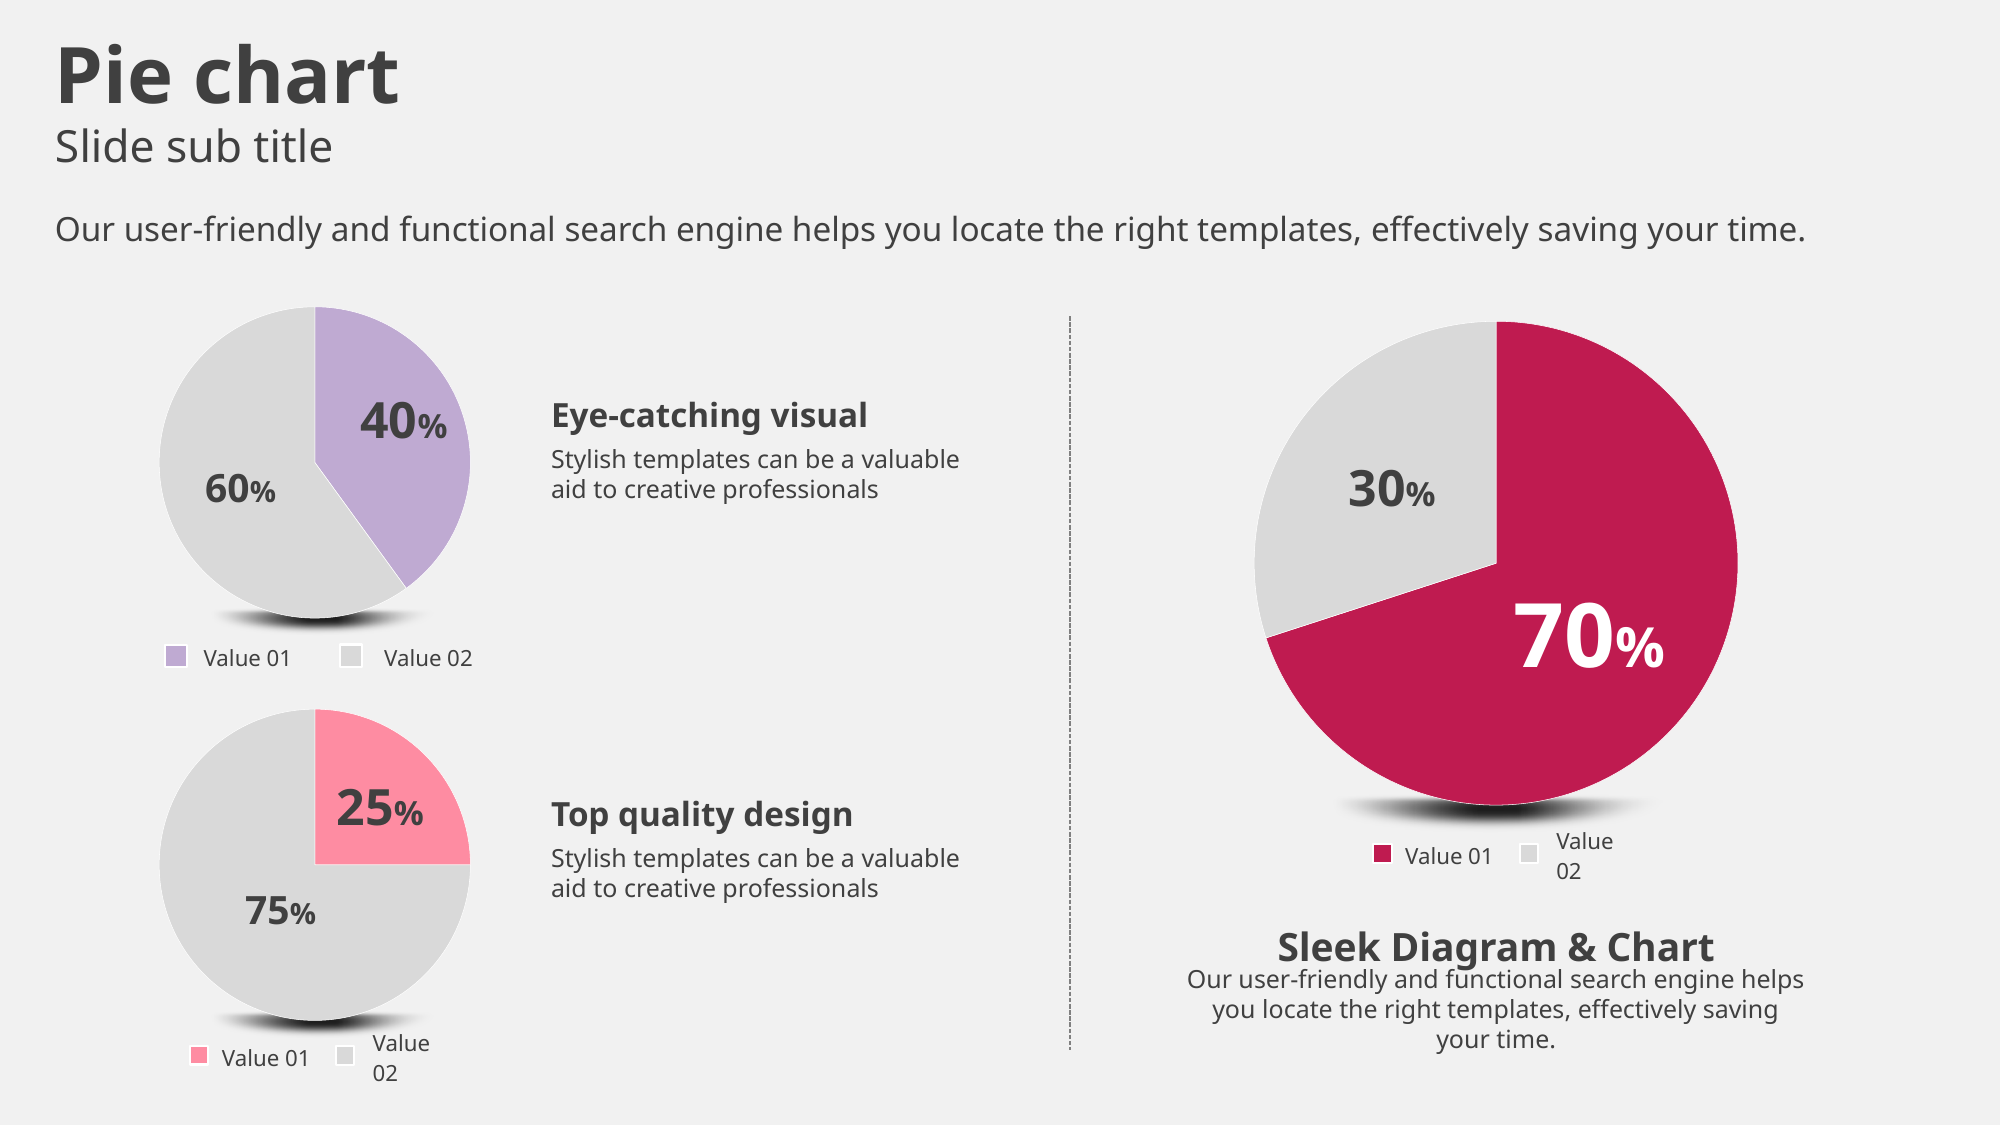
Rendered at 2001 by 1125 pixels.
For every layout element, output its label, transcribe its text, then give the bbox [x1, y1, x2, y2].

chart [123, 695, 506, 1035]
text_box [189, 1040, 462, 1072]
chart [1199, 299, 1794, 827]
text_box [550, 394, 977, 505]
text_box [550, 793, 977, 904]
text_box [1181, 922, 1811, 1040]
list Slide sub title [55, 117, 1882, 181]
picture [211, 1035, 434, 1039]
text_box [1373, 839, 1645, 870]
text_box Our user-friendly and functional search engine helps you locate the right templates, effectively saving your time. [54, 207, 1899, 248]
chart [123, 292, 506, 633]
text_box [165, 641, 491, 672]
picture [1332, 827, 1663, 833]
list Pie chart [55, 26, 1882, 117]
